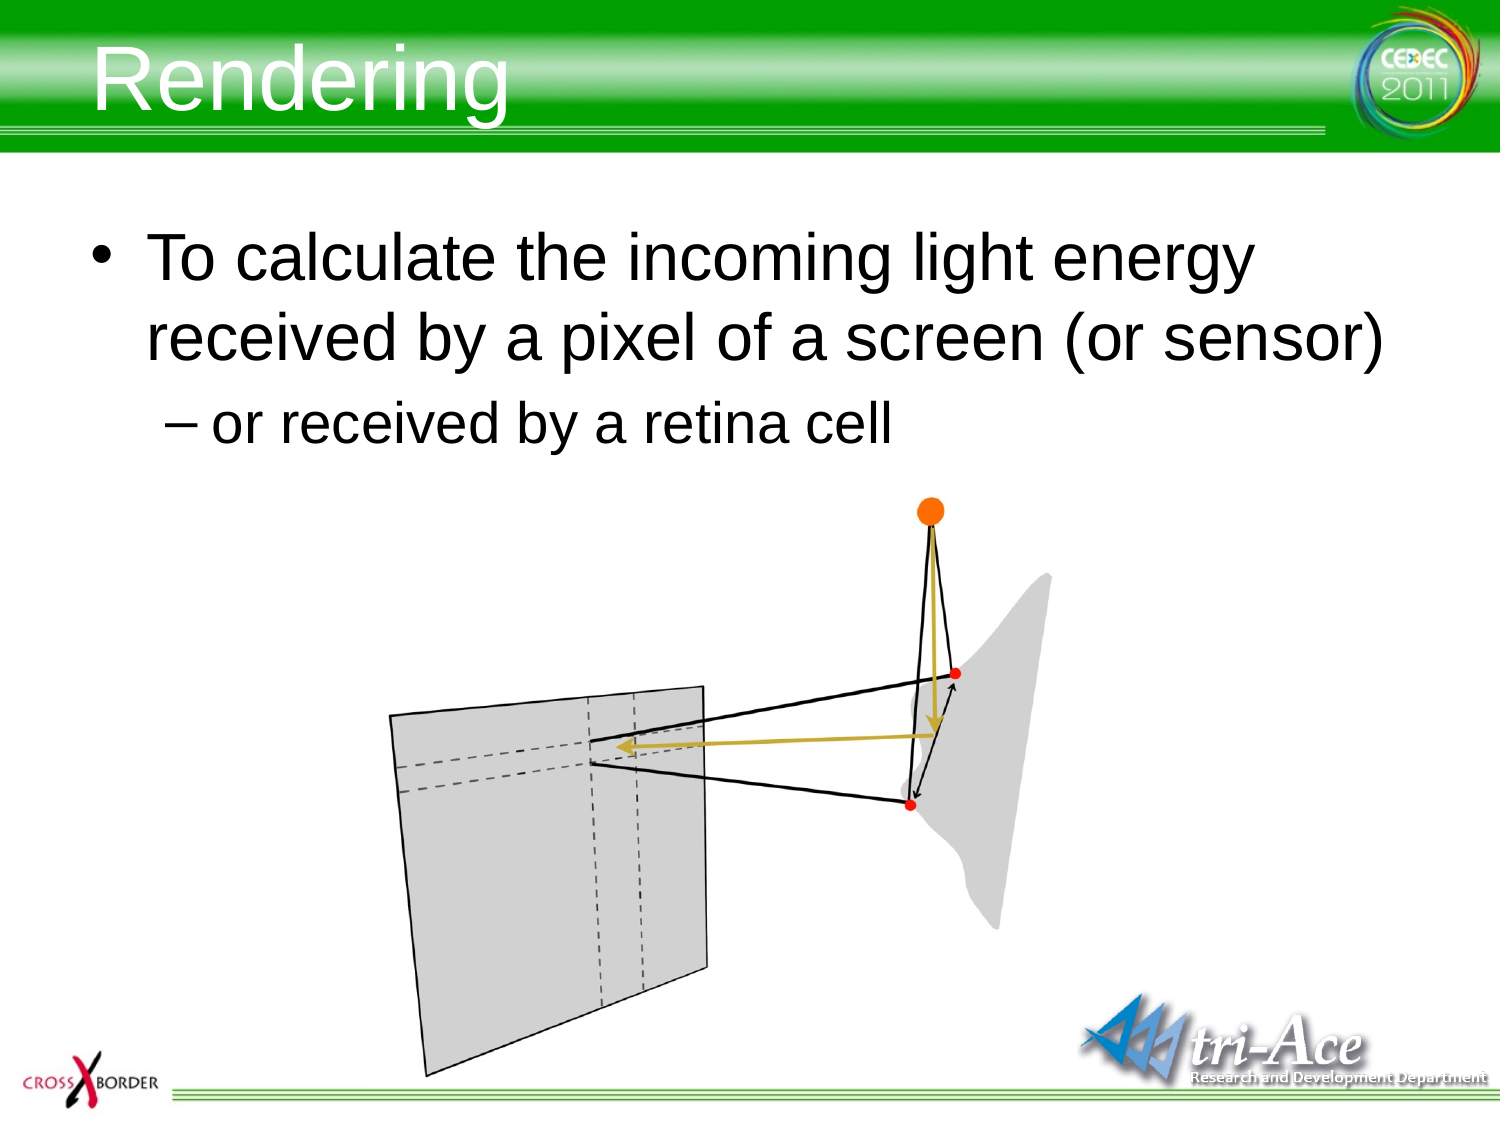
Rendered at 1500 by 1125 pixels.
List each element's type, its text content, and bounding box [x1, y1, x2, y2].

title Rendering [74, 7, 1426, 140]
picture [0, 477, 1500, 1125]
list To calculate the incoming light energy received by a pixel of a screen (or sensor) or received by a retina cell [74, 206, 1426, 993]
picture [0, 0, 1500, 155]
